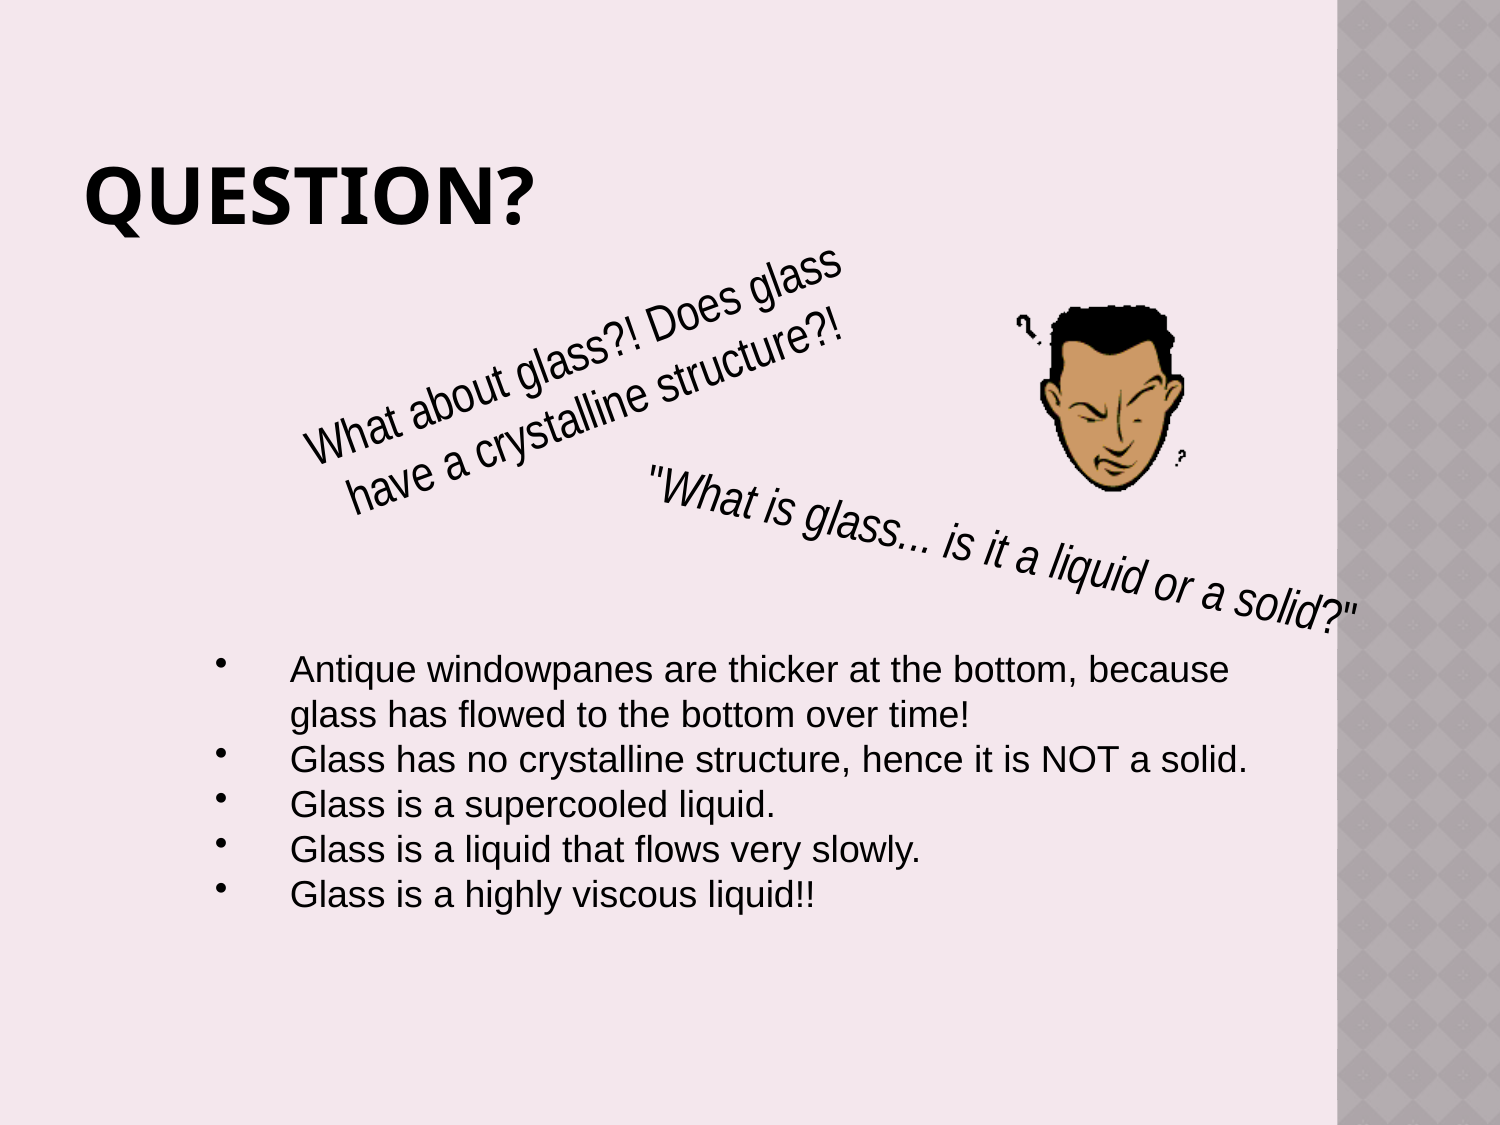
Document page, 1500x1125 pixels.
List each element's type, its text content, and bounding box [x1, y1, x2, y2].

title Question? [75, 52, 1263, 240]
text_box "What is glass... is it a liquid or a solid?" [626, 439, 1390, 661]
text_box What about glass?! Does glass have a crystalline structure?! [258, 206, 908, 554]
text_box Antique windowpanes are thicker at the bottom, because glass has flowed to the bottom over time! Glass has no crystalline structure, hence it is NOT a solid. Glass is a supercooled liquid. Glass is a liquid that flows very slowly. Glass is a highly viscous liquid!! [199, 637, 1313, 923]
picture [1012, 299, 1213, 501]
